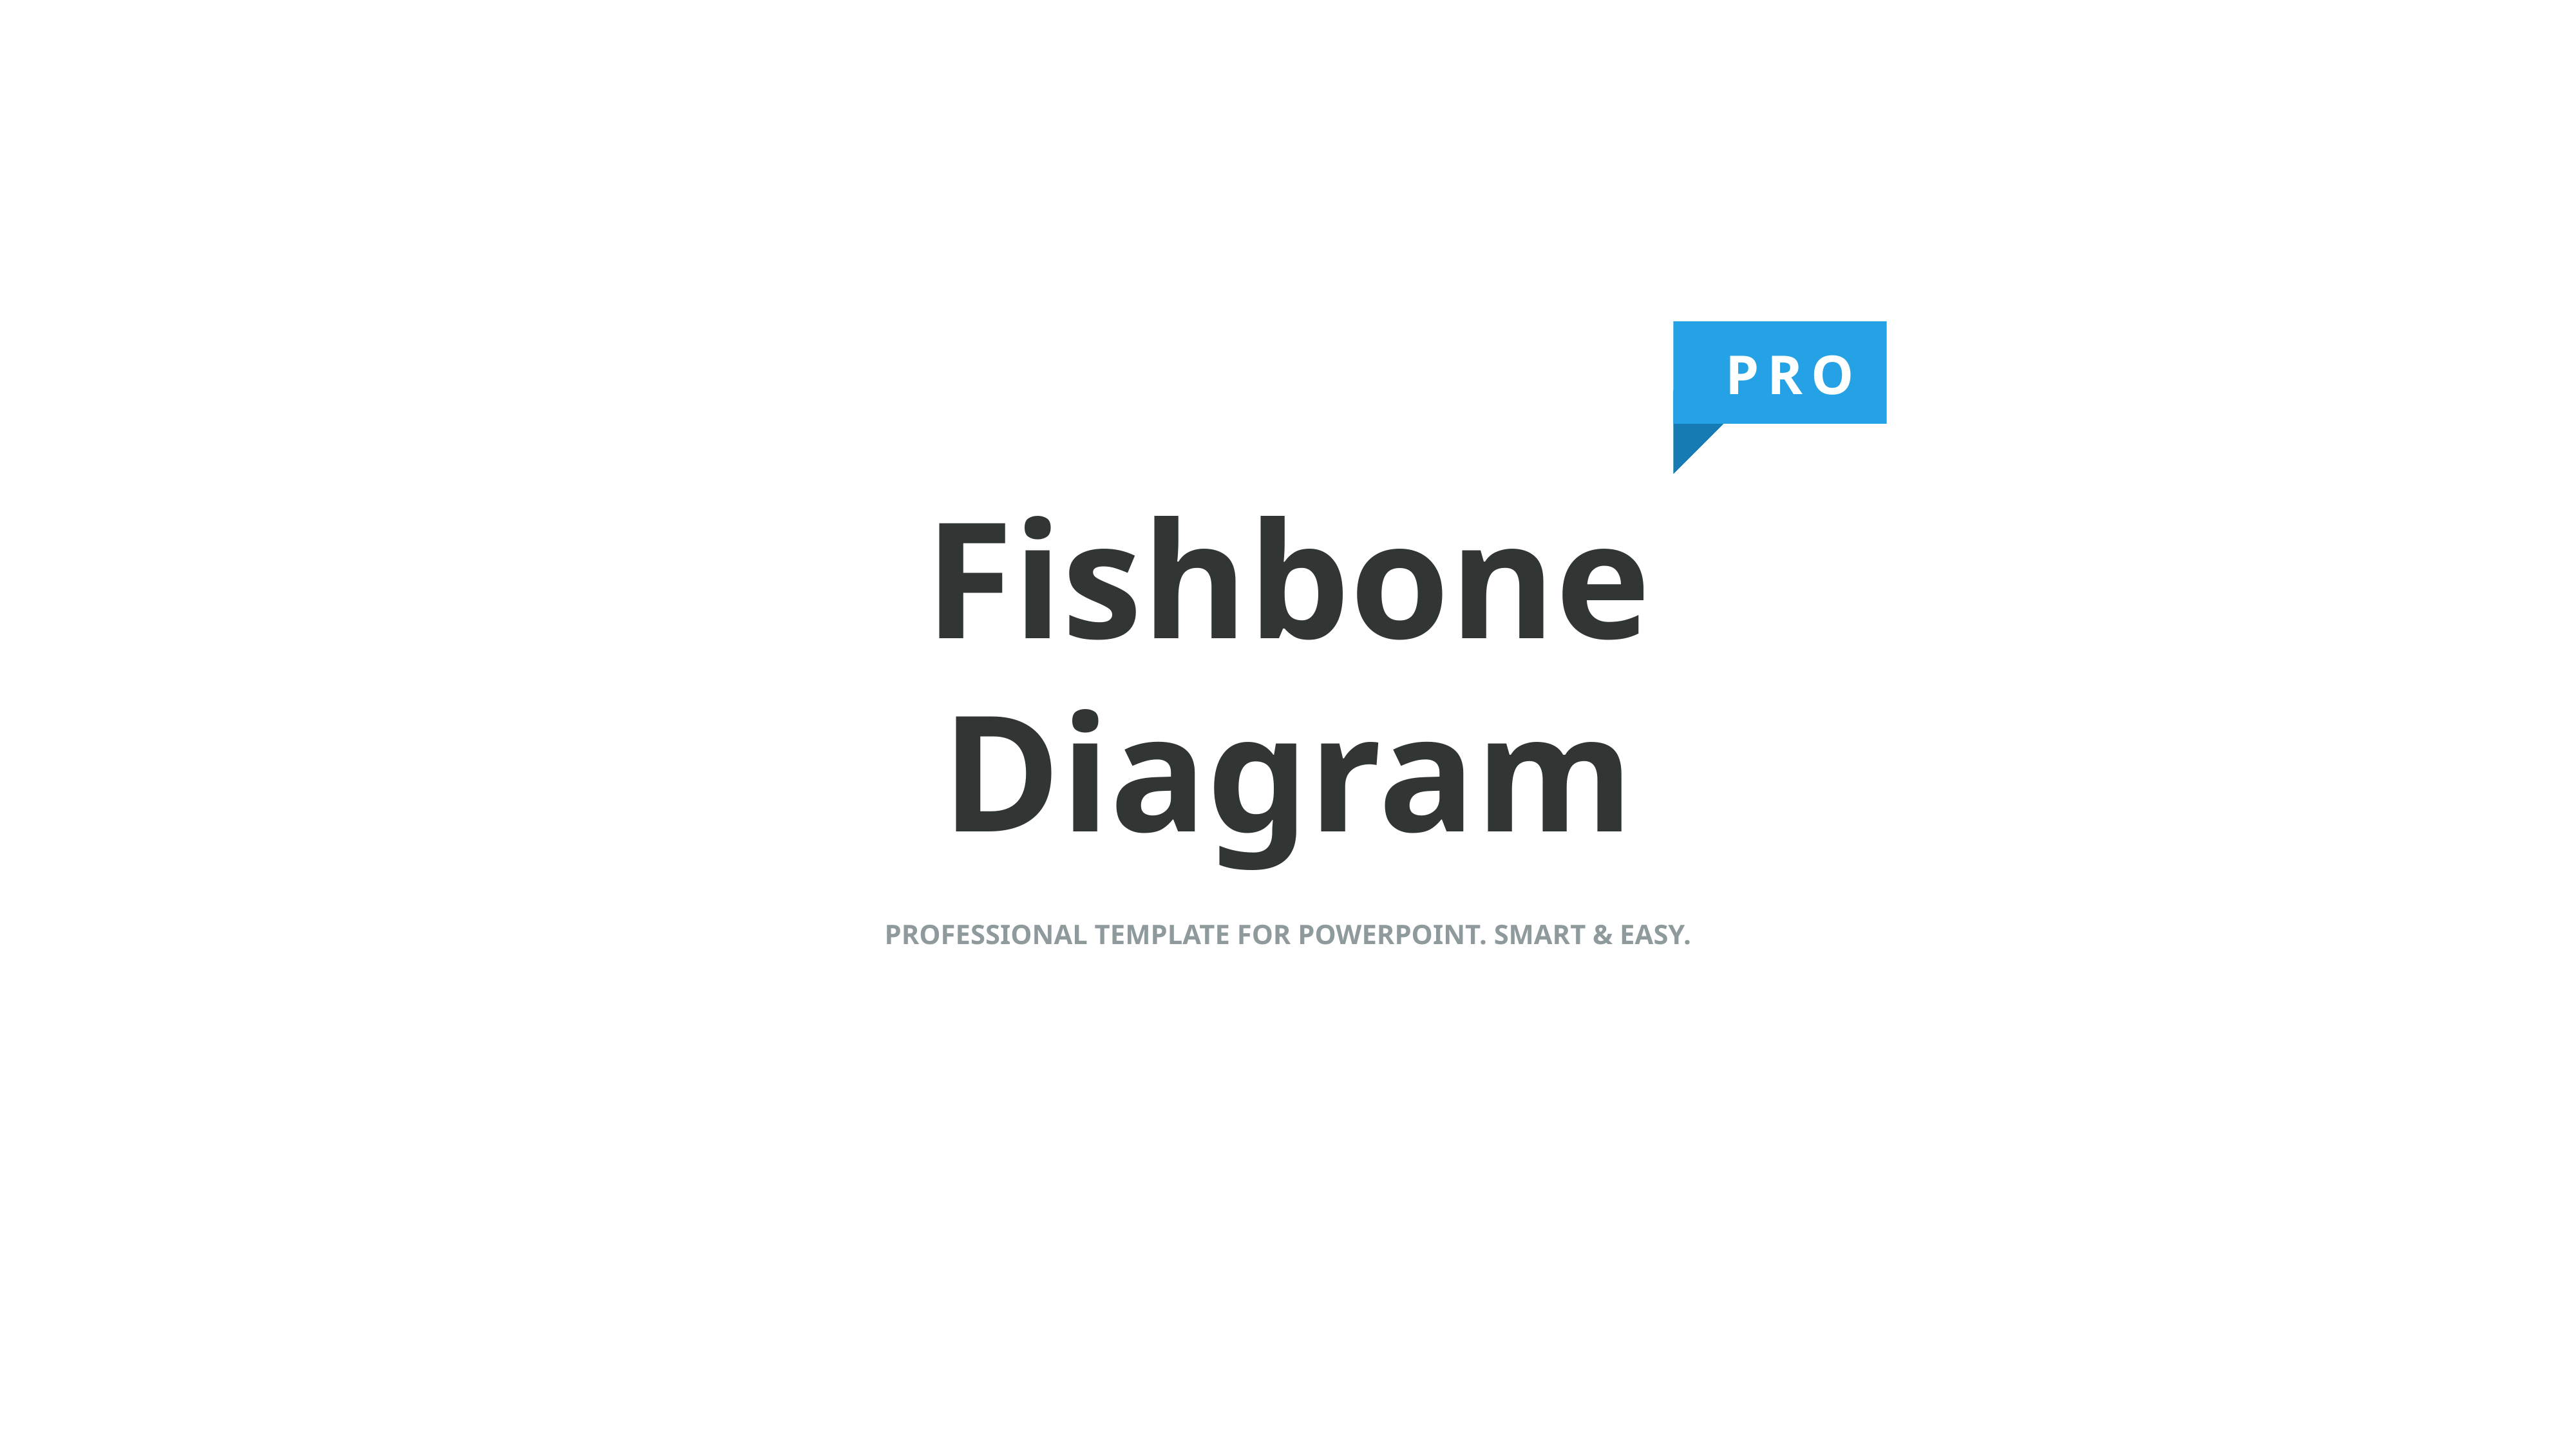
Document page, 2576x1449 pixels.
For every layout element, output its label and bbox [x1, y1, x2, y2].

text_box [1673, 321, 1887, 473]
text_box [687, 473, 1889, 954]
